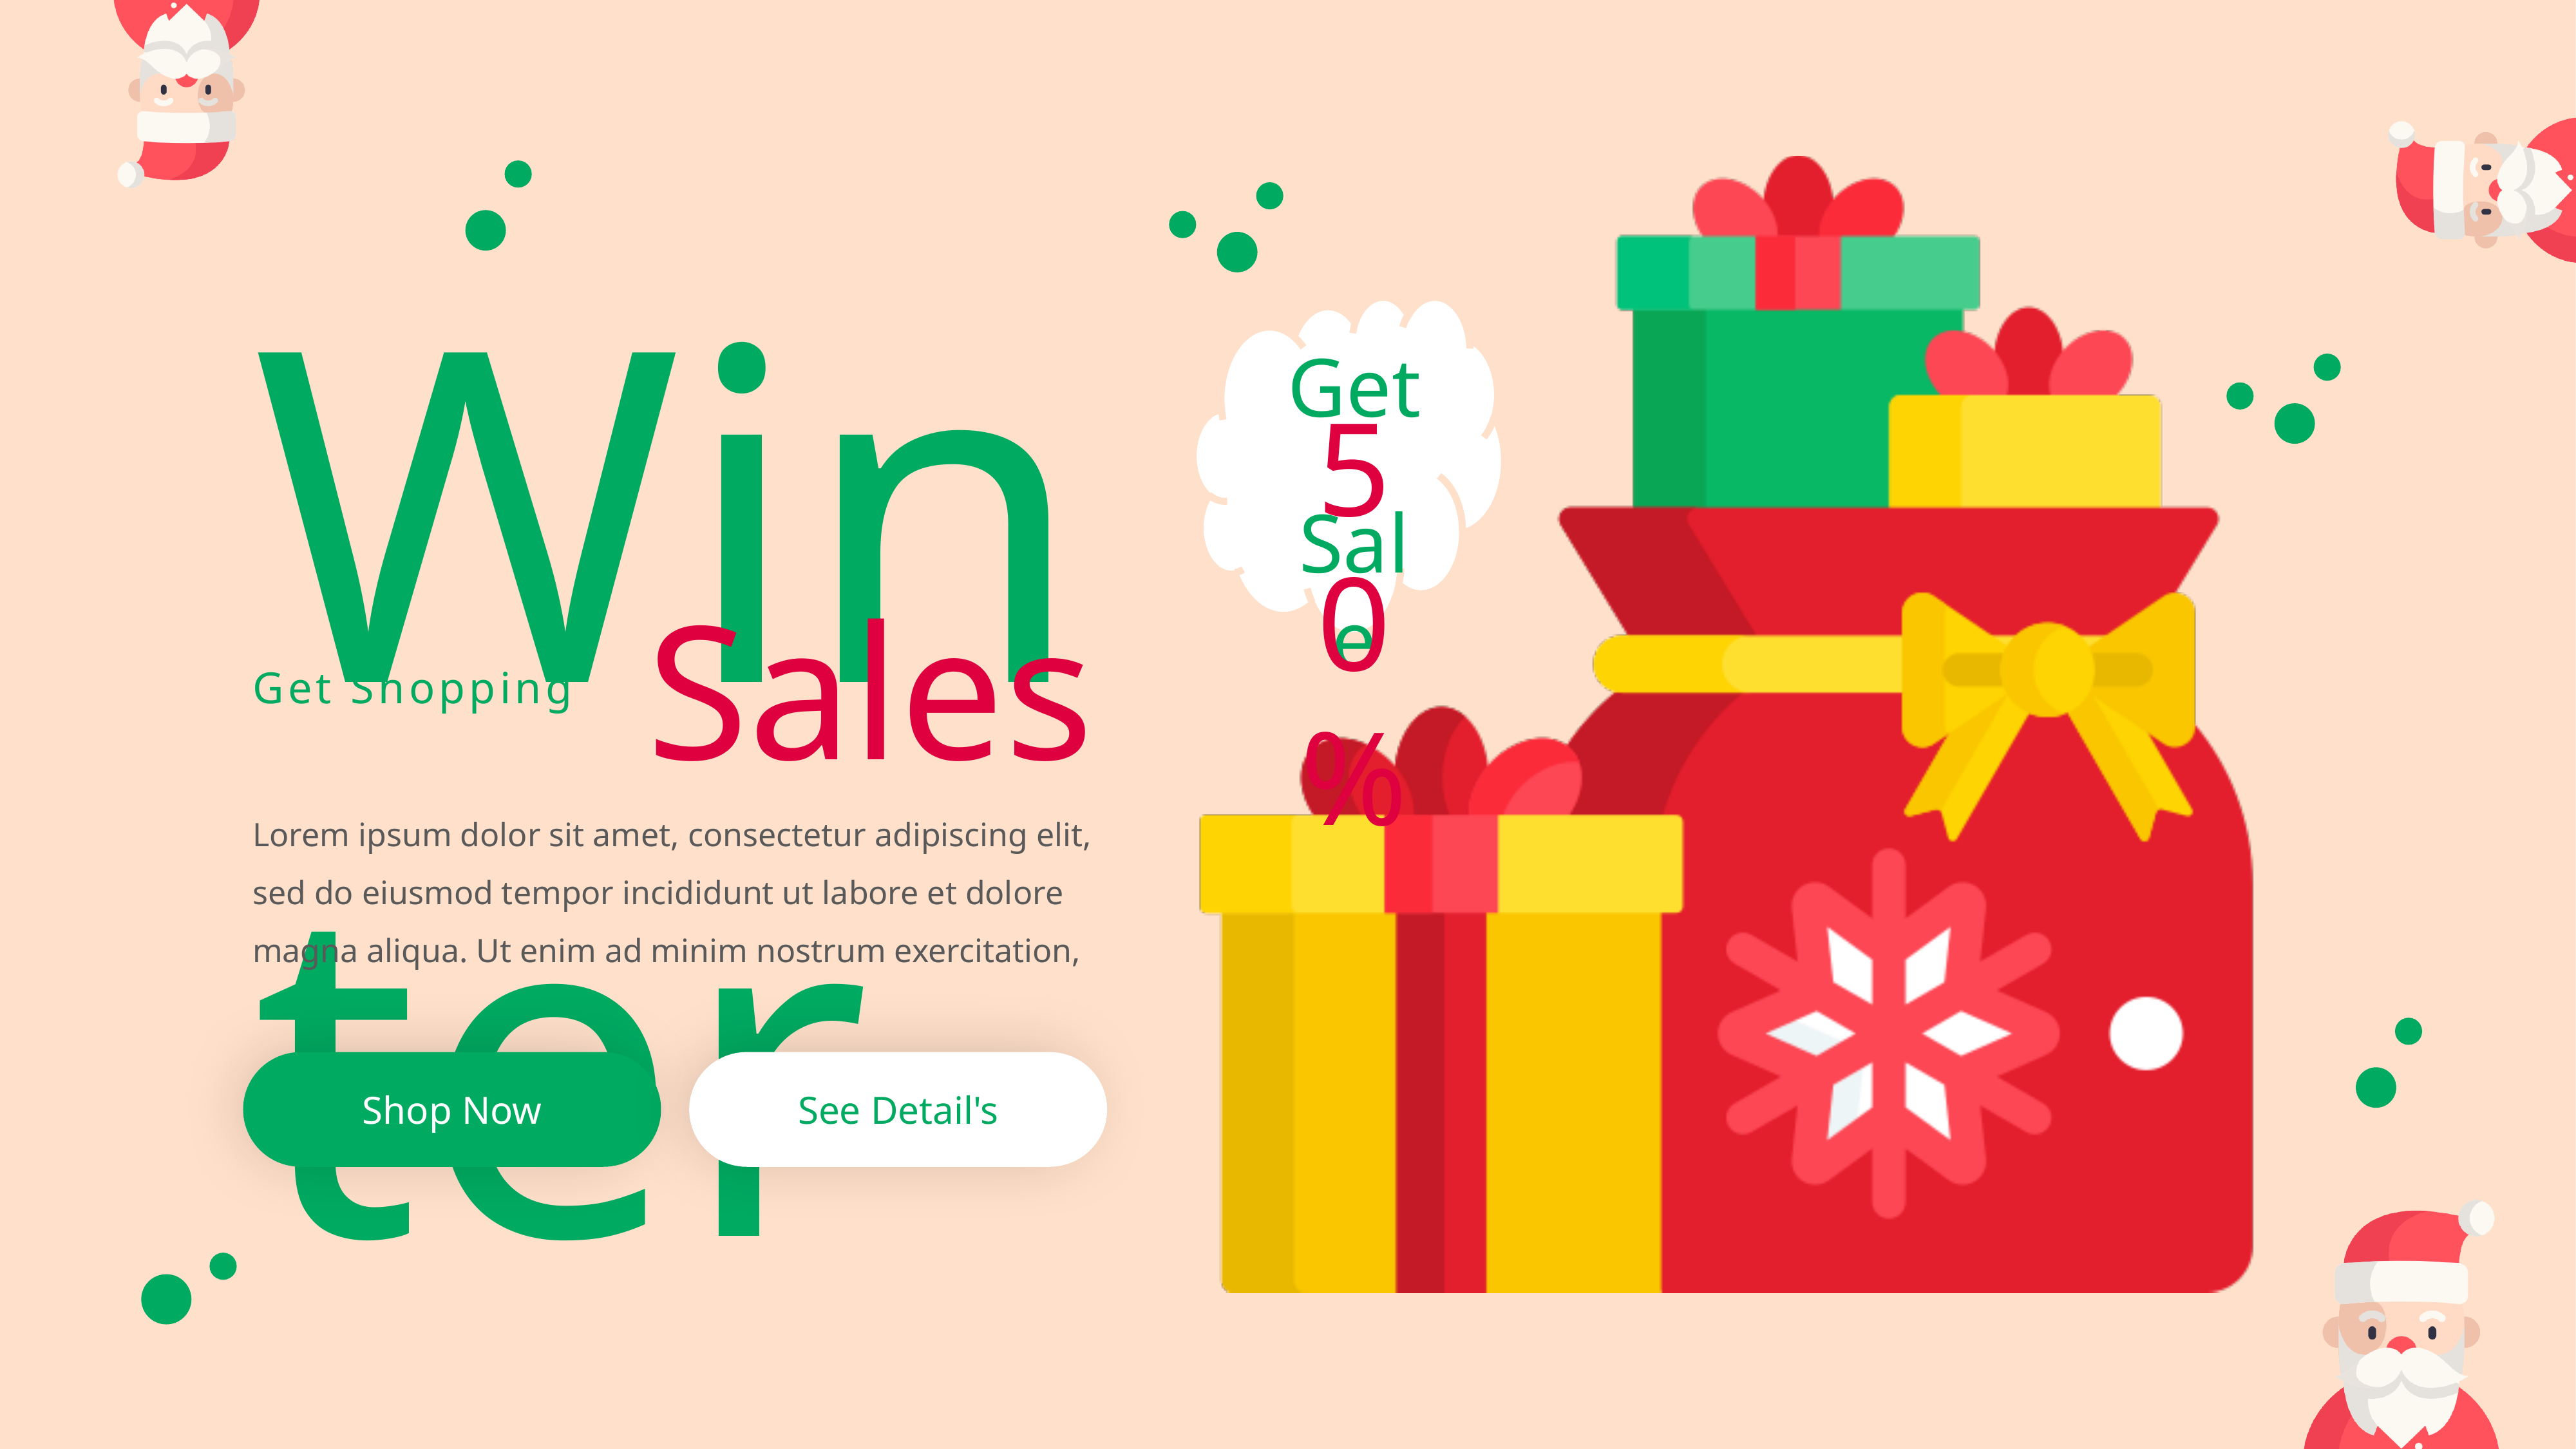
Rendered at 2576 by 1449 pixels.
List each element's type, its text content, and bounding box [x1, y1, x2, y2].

text_box [2313, 352, 2342, 382]
picture [1159, 156, 2529, 1449]
text_box [2355, 1066, 2397, 1109]
text_box Shop Now [340, 1081, 564, 1137]
picture [2388, 96, 2576, 284]
text_box [242, 1051, 662, 1168]
text_box [504, 160, 533, 189]
picture [92, 0, 281, 188]
text_box Lorem ipsum dolor sit amet, consectetur adipiscing elit, sed do eiusmod tempor incididunt ut labore et dolore magna aliqua. Ut enim ad minim nostrum exercitation, [243, 790, 1153, 974]
text_box [2394, 1017, 2423, 1046]
text_box Winter [243, 216, 1159, 790]
text_box Winter [243, 801, 1225, 1333]
text_box [0, 0, 2576, 1449]
text_box [2296, 402, 2316, 444]
text_box [140, 1273, 193, 1325]
text_box Get Shopping [243, 656, 607, 717]
text_box [209, 1252, 238, 1281]
text_box Sales [637, 569, 1159, 801]
text_box [464, 209, 507, 252]
text_box See Detail's [778, 1081, 1018, 1137]
text_box [688, 1051, 1108, 1168]
